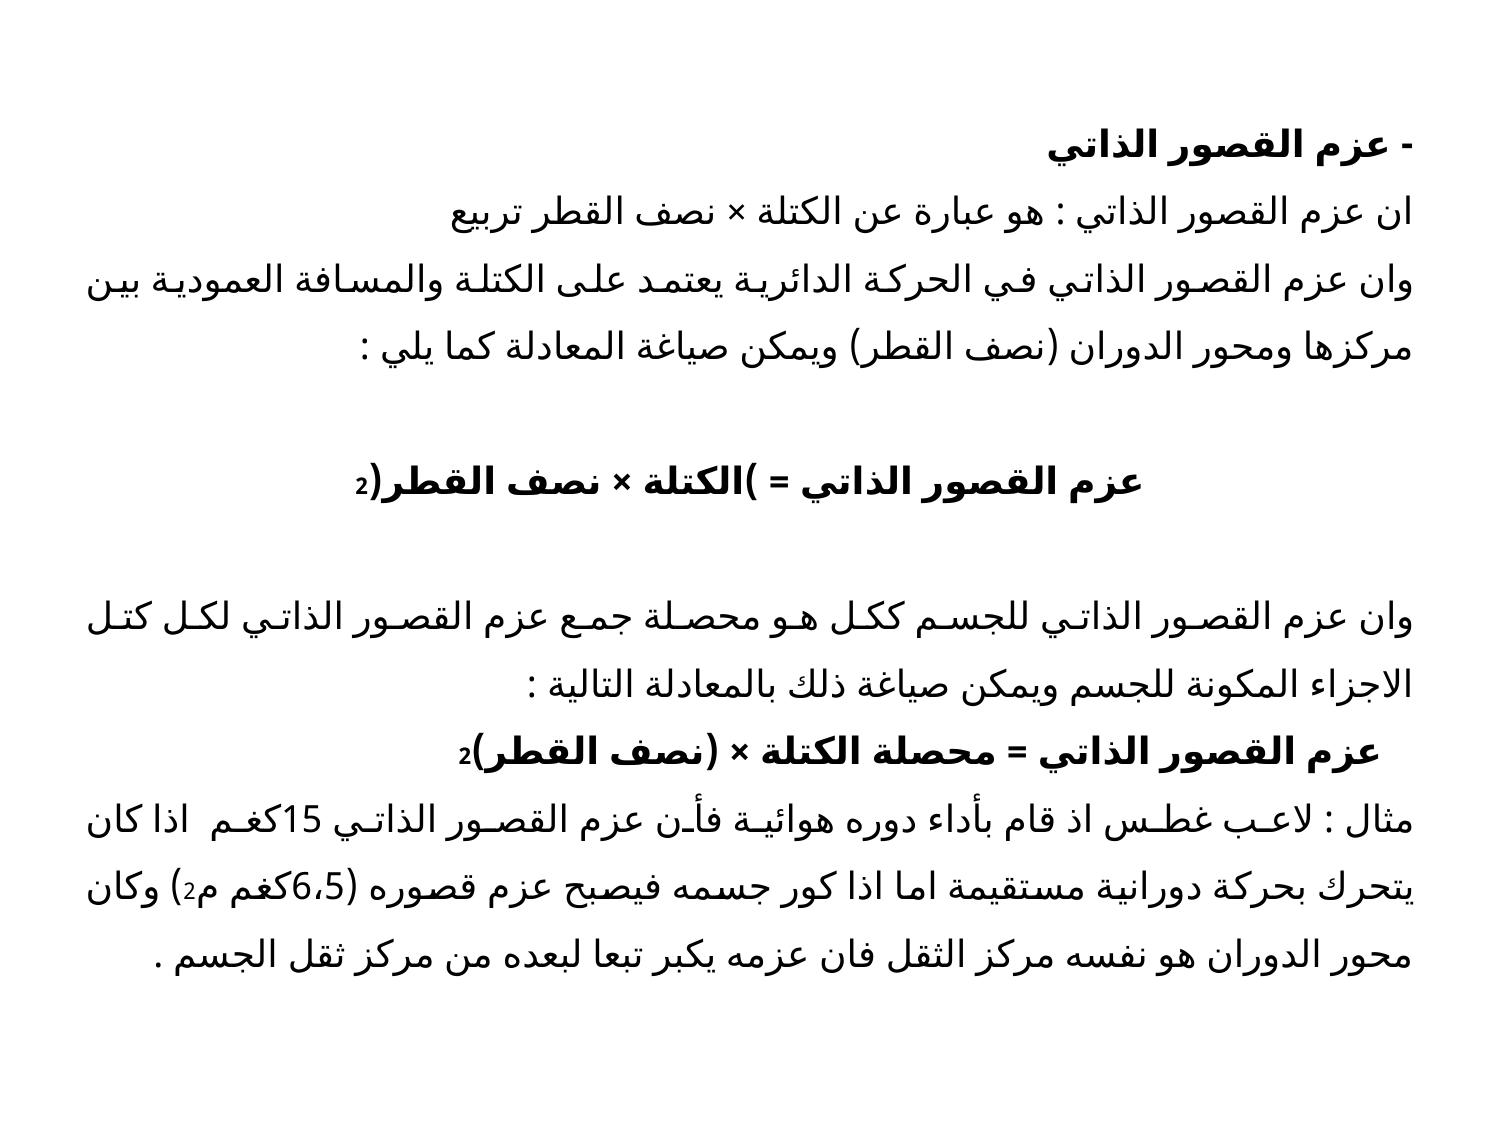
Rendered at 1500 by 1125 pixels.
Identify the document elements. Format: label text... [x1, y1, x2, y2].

text_box - عزم القصور الذاتي ان عزم القصور الذاتي : هو عبارة عن الكتلة × نصف القطر تربيع وان عزم القصور الذاتي في الحركة الدائرية يعتمد على الكتلة والمسافة العمودية بين مركزها ومحور الدوران (نصف القطر) ويمكن صياغة المعادلة كما يلي : عزم القصور الذاتي = )الكتلة × نصف القطر(2 وان عزم القصور الذاتي للجسم ككل هو محصلة جمع عزم القصور الذاتي لكل كتل الاجزاء المكونة للجسم ويمكن صياغة ذلك بالمعادلة التالية : عزم القصور الذاتي = محصلة الكتلة × (نصف القطر)2 مثال : لاعب غطس اذ قام بأداء دوره هوائية فأن عزم القصور الذاتي 15كغم اذا كان يتحرك بحركة دورانية مستقيمة اما اذا كور جسمه فيصبح عزم قصوره (6،5كغم م2) وكان محور الدوران هو نفسه مركز الثقل فان عزمه يكبر تبعا لبعده من مركز ثقل الجسم . [70, 90, 1430, 983]
